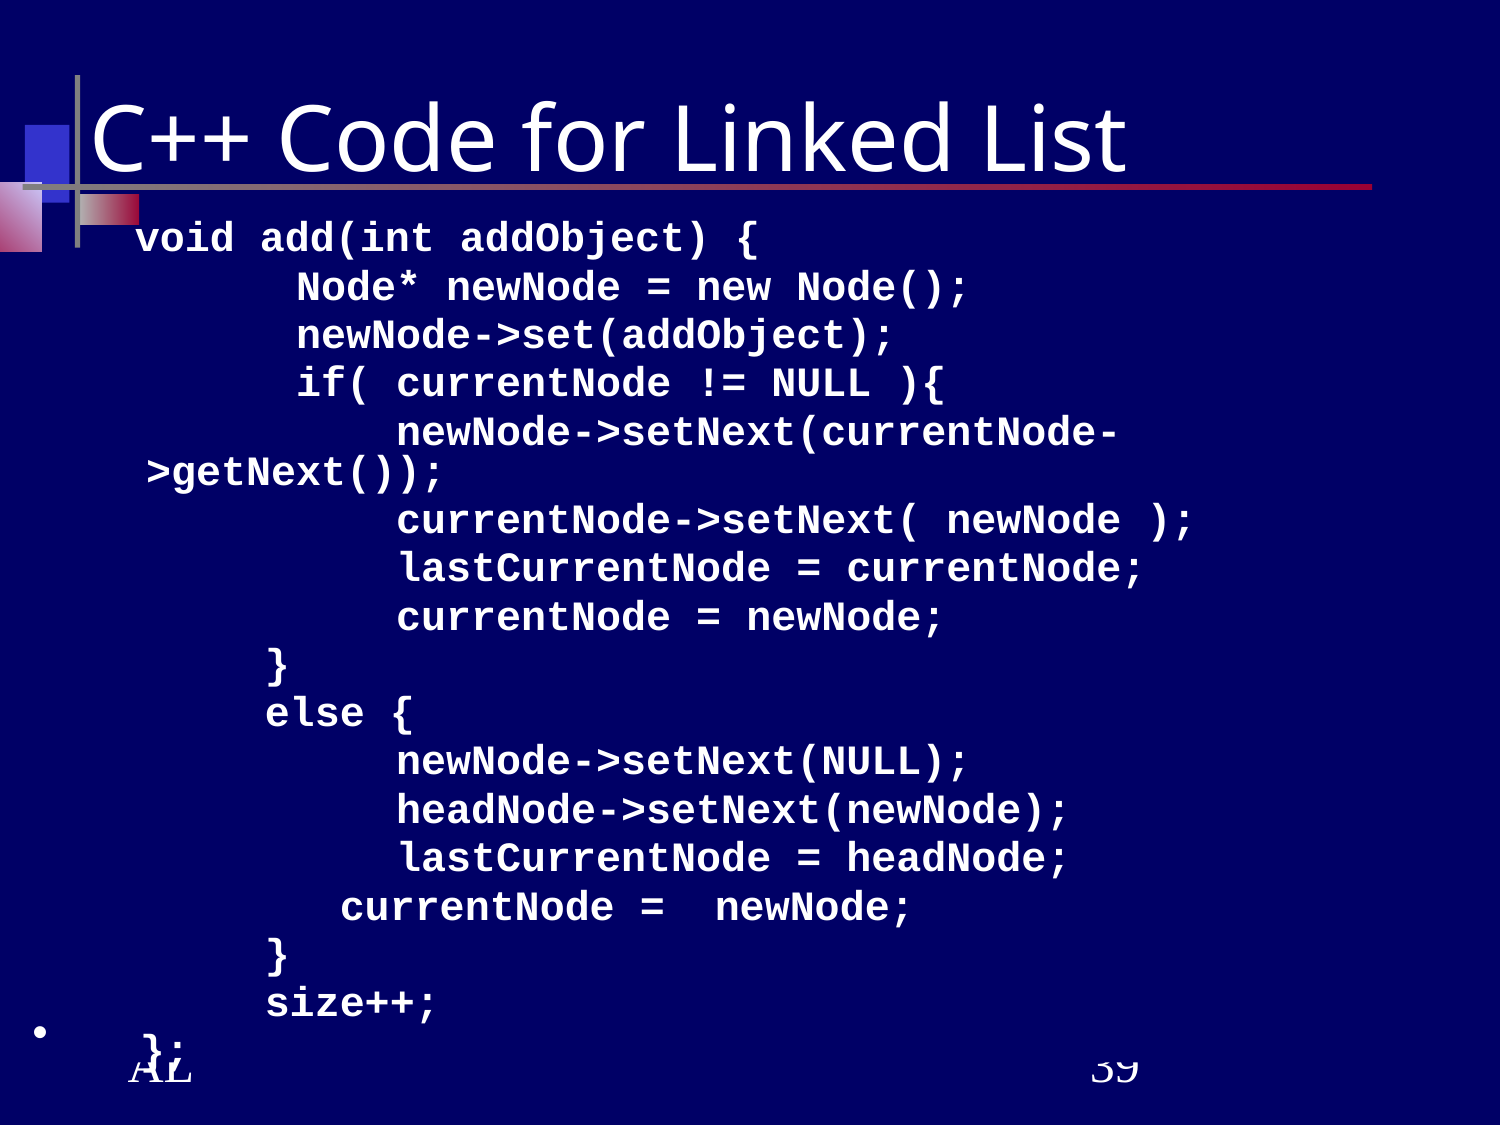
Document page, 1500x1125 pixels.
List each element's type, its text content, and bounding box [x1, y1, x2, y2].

slide_number AL [112, 1075, 425, 1100]
title C++ Code for Linked List [74, 59, 1425, 210]
list void add(int addObject) { Node* newNode = new Node(); newNode->set(addObject); if( currentNode != NULL ){ newNode->setNext(currentNode->getNext()); currentNode->setNext( newNode ); lastCurrentNode = currentNode; currentNode = newNode; } else { newNode->setNext(NULL); headNode->setNext(newNode); lastCurrentNode = headNode; currentNode = newNode; } size++; }; [74, 212, 1425, 1075]
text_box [12, 999, 1388, 1063]
slide_number ‹#› [1074, 1075, 1388, 1100]
